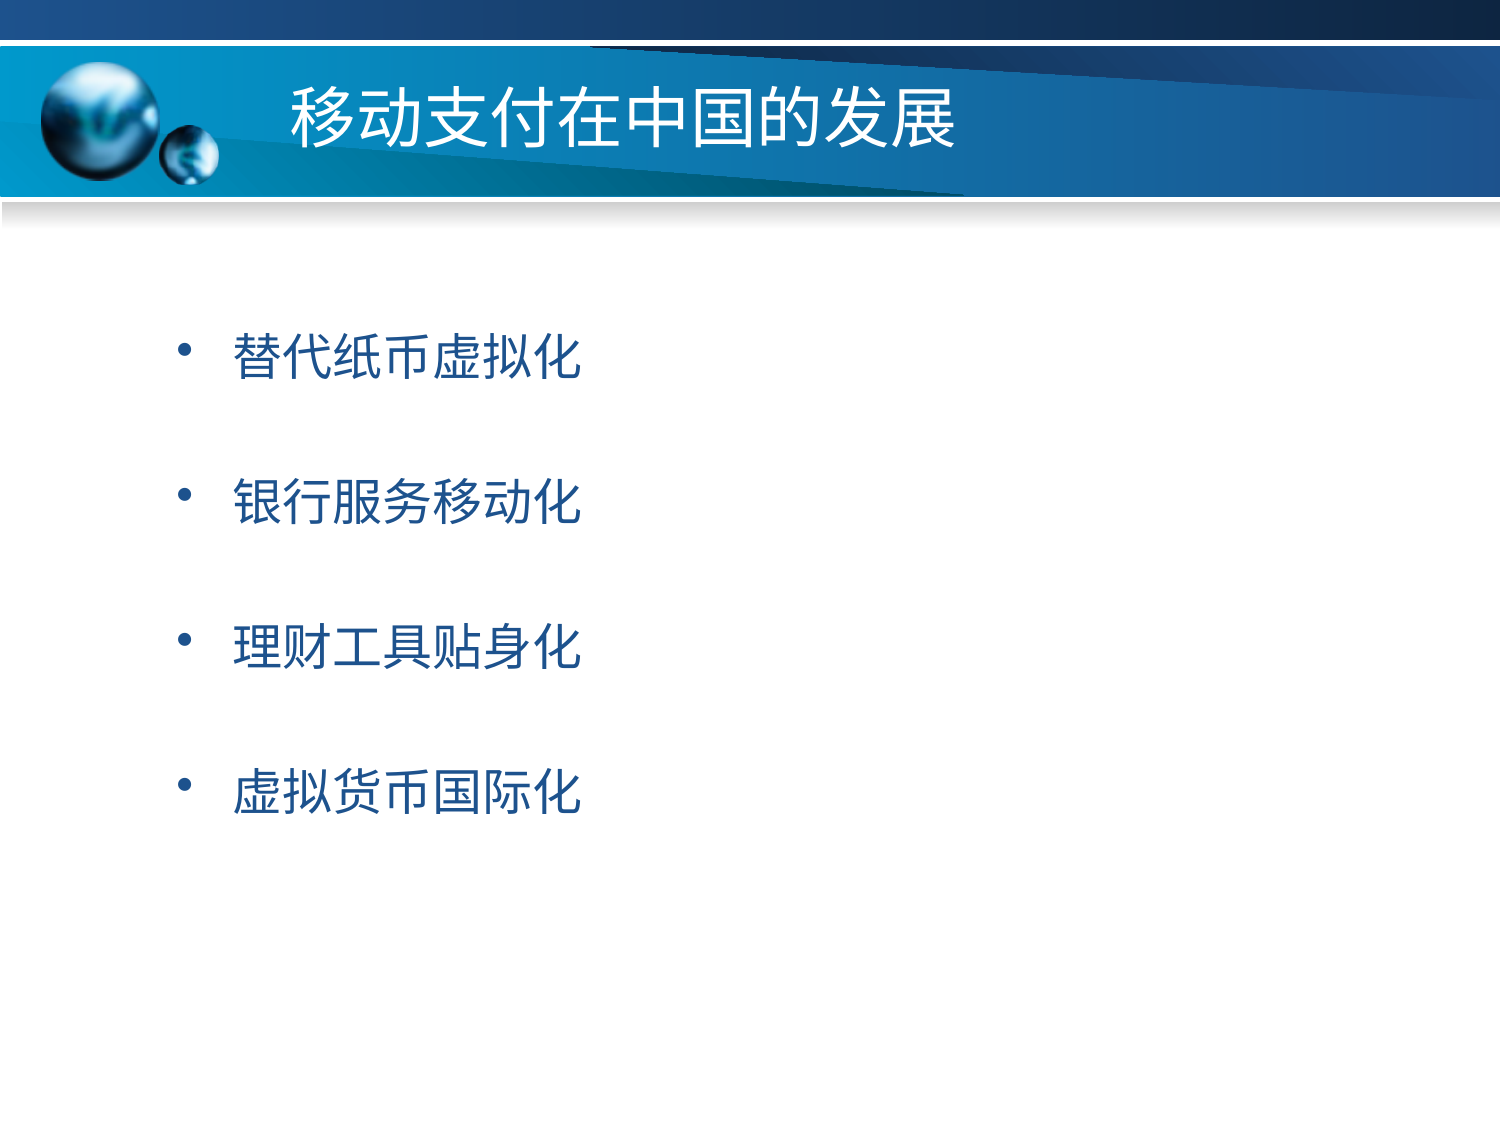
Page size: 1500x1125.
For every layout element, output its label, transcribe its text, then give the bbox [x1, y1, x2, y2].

picture [160, 126, 218, 184]
text_box 理财工具贴身化 [161, 608, 1339, 683]
text_box 银行服务移动化 [161, 463, 1339, 538]
text_box 替代纸币虚拟化 [161, 318, 1339, 393]
picture [42, 63, 159, 180]
title 移动支付在中国的发展 [274, 44, 1363, 188]
text_box 虚拟货币国际化 [161, 753, 1339, 828]
